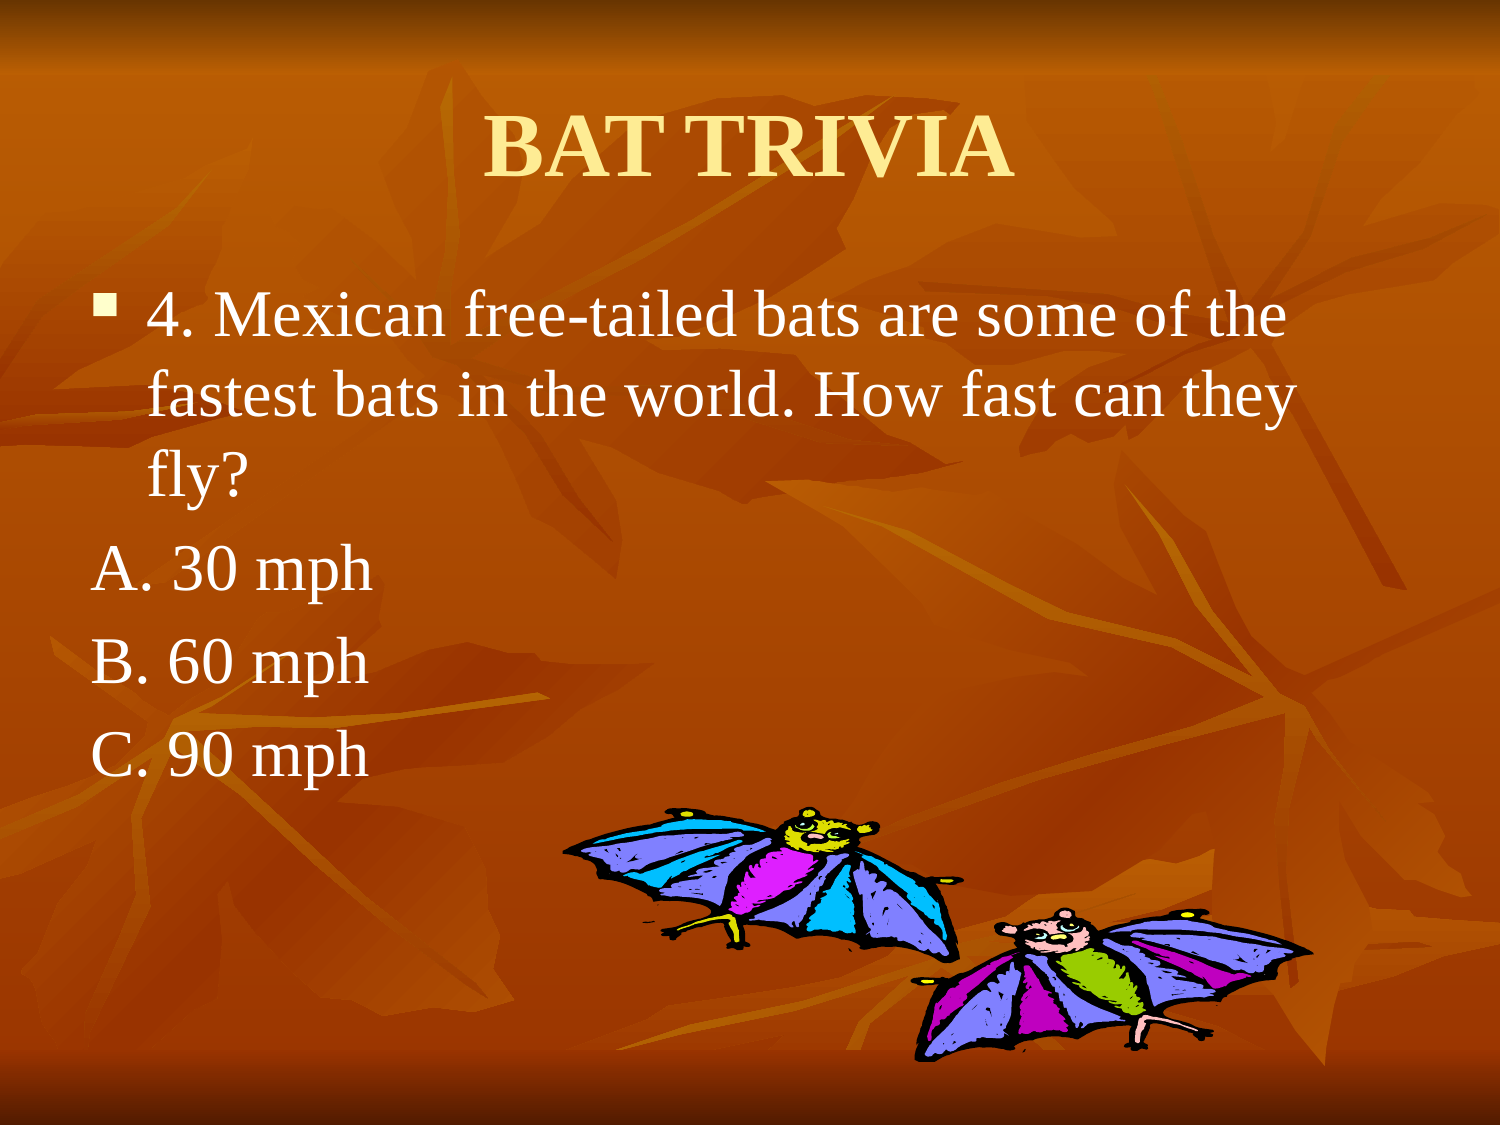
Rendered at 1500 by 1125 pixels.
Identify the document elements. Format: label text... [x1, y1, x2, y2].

title BAT TRIVIA [74, 45, 1426, 234]
picture [562, 799, 1330, 1062]
list 4. Mexican free-tailed bats are some of the fastest bats in the world. How fast can they fly? A. 30 mph B. 60 mph C. 90 mph [74, 262, 1426, 1006]
